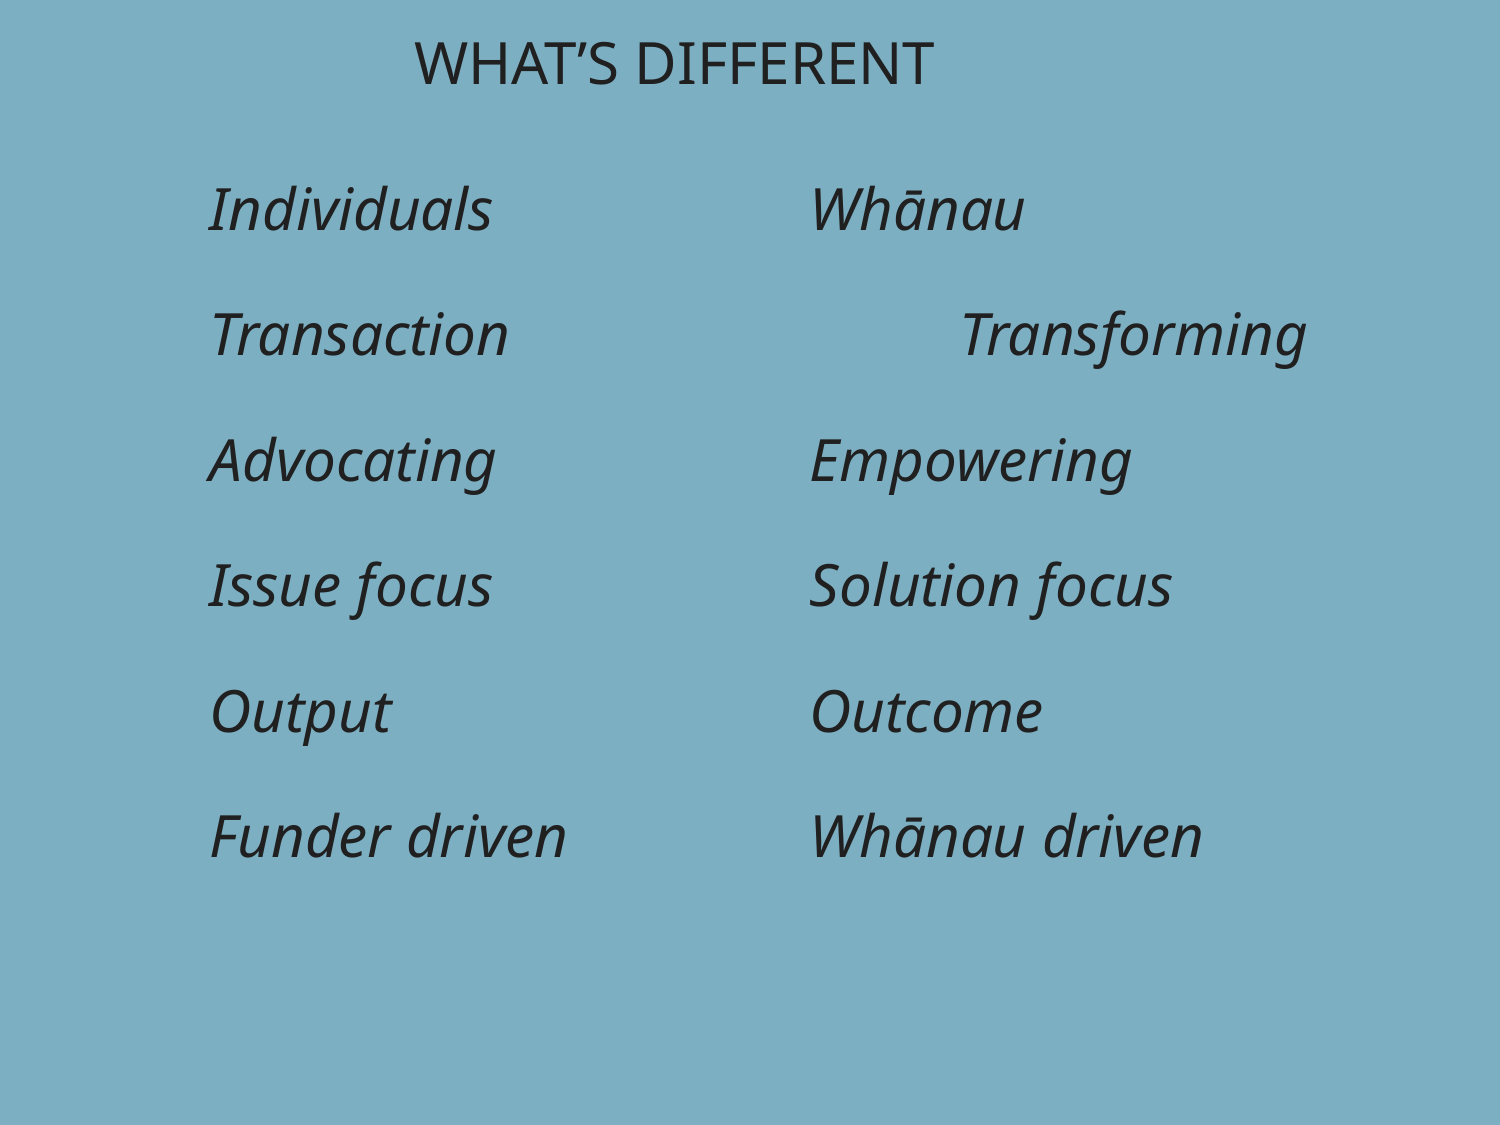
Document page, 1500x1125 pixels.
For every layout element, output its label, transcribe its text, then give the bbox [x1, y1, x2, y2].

title What’s different [0, 19, 1350, 126]
list Individuals Whānau Transaction Transforming Advocating Empowering Issue focus Solution focus Output Outcome Funder driven Whānau driven [194, 172, 1341, 1066]
